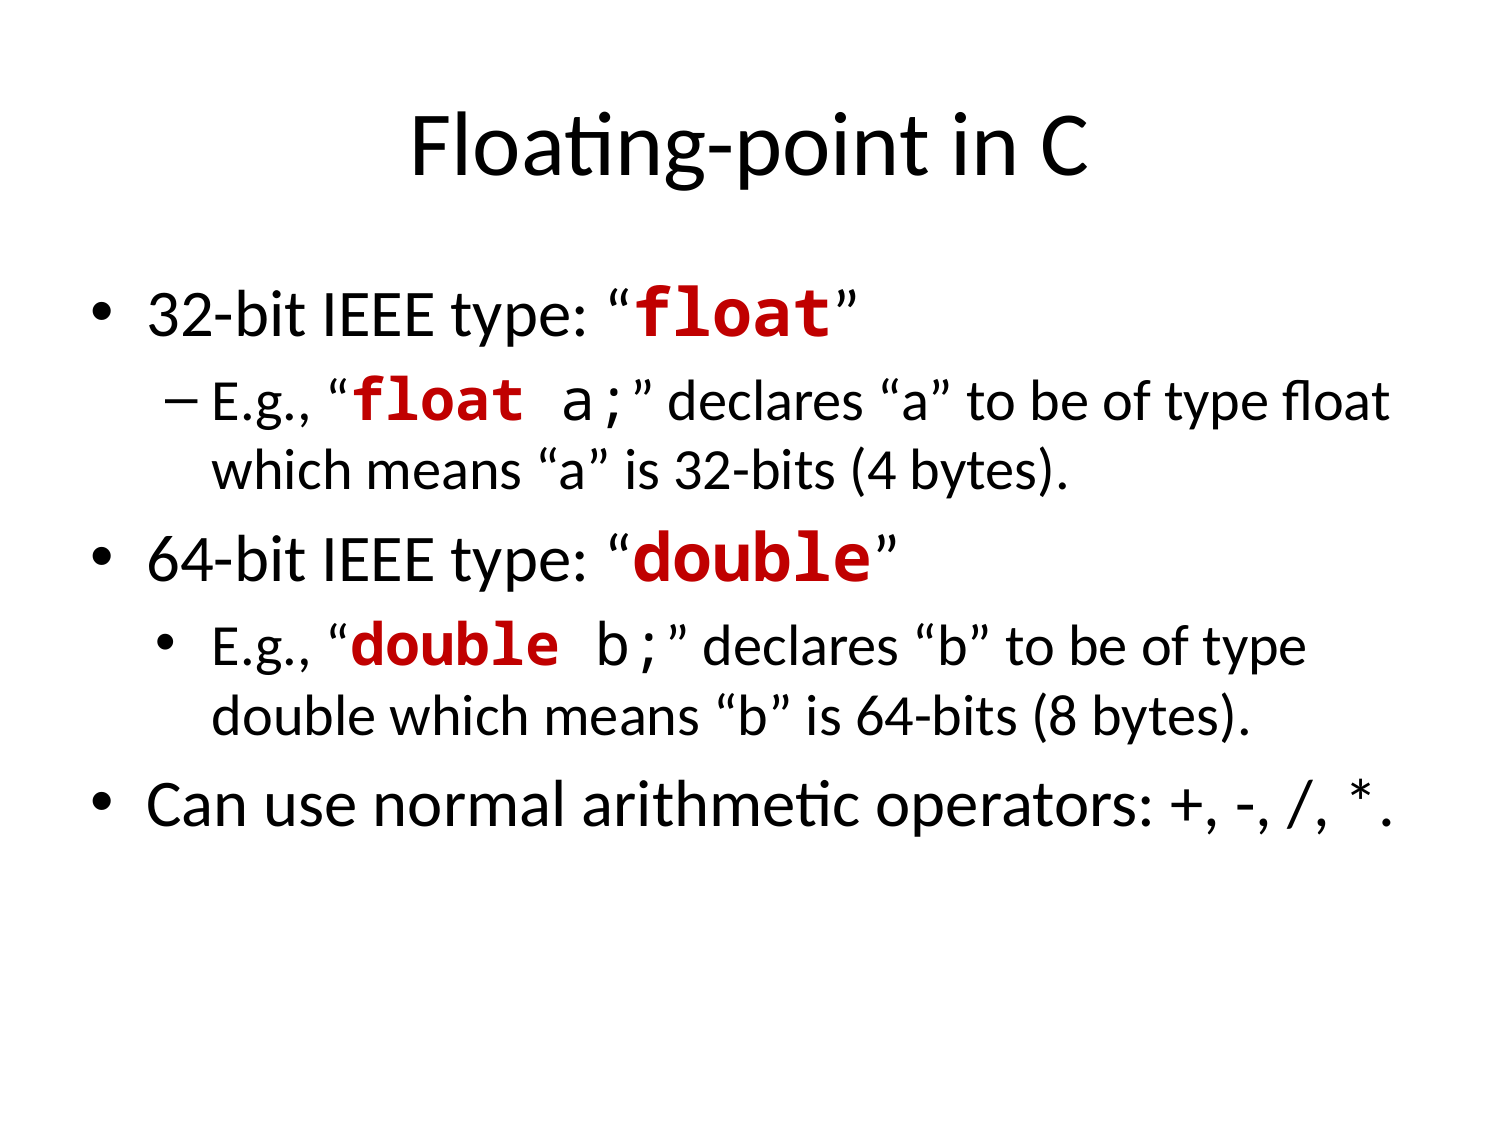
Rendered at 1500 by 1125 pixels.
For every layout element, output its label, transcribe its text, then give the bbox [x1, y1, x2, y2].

title Floating-point in C [75, 45, 1425, 233]
list 32-bit IEEE type: “float” E.g., “float a;” declares “a” to be of type float which means “a” is 32-bits (4 bytes). 64-bit IEEE type: “double” E.g., “double b;” declares “b” to be of type double which means “b” is 64-bits (8 bytes). Can use normal arithmetic operators: +, -, /, *. [75, 262, 1425, 1005]
